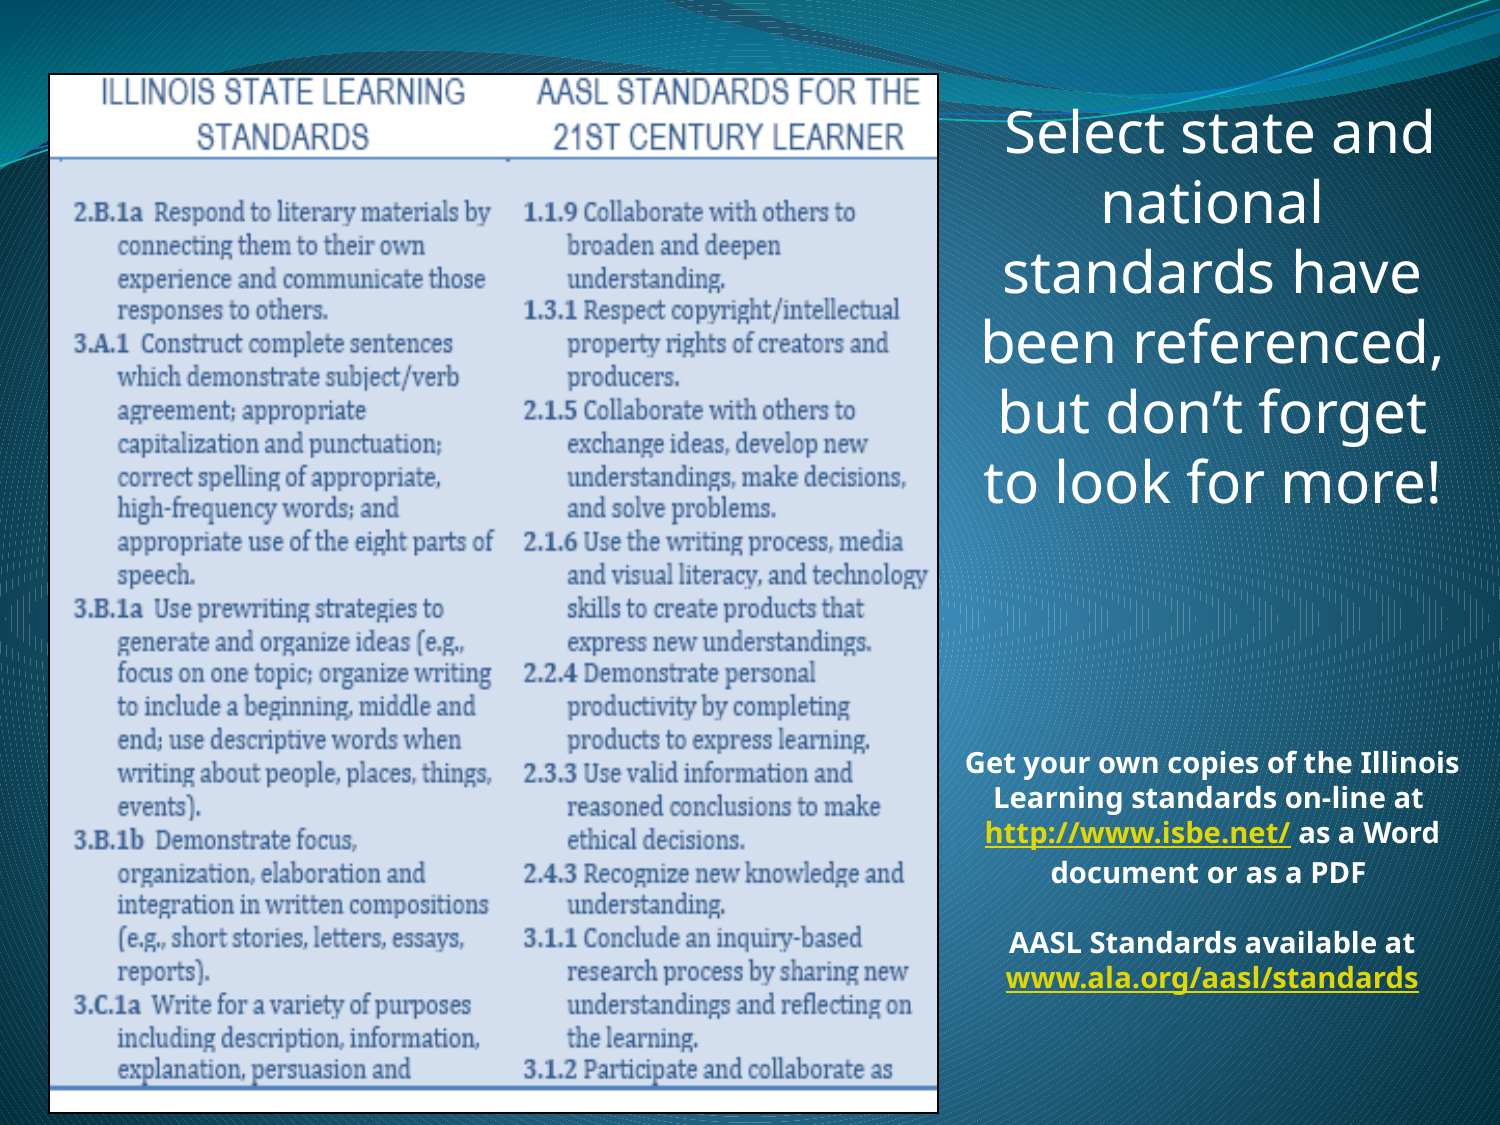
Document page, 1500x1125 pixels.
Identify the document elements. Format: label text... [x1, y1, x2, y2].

text_box Select state and national standards have been referenced, but don’t forget to look for more! [962, 87, 1463, 523]
picture [49, 74, 938, 1113]
text_box Get your own copies of the Illinois Learning standards on-line at http://www.isbe.net/ as a Word document or as a PDF AASL Standards available at www.ala.org/aasl/standards [949, 737, 1475, 1042]
